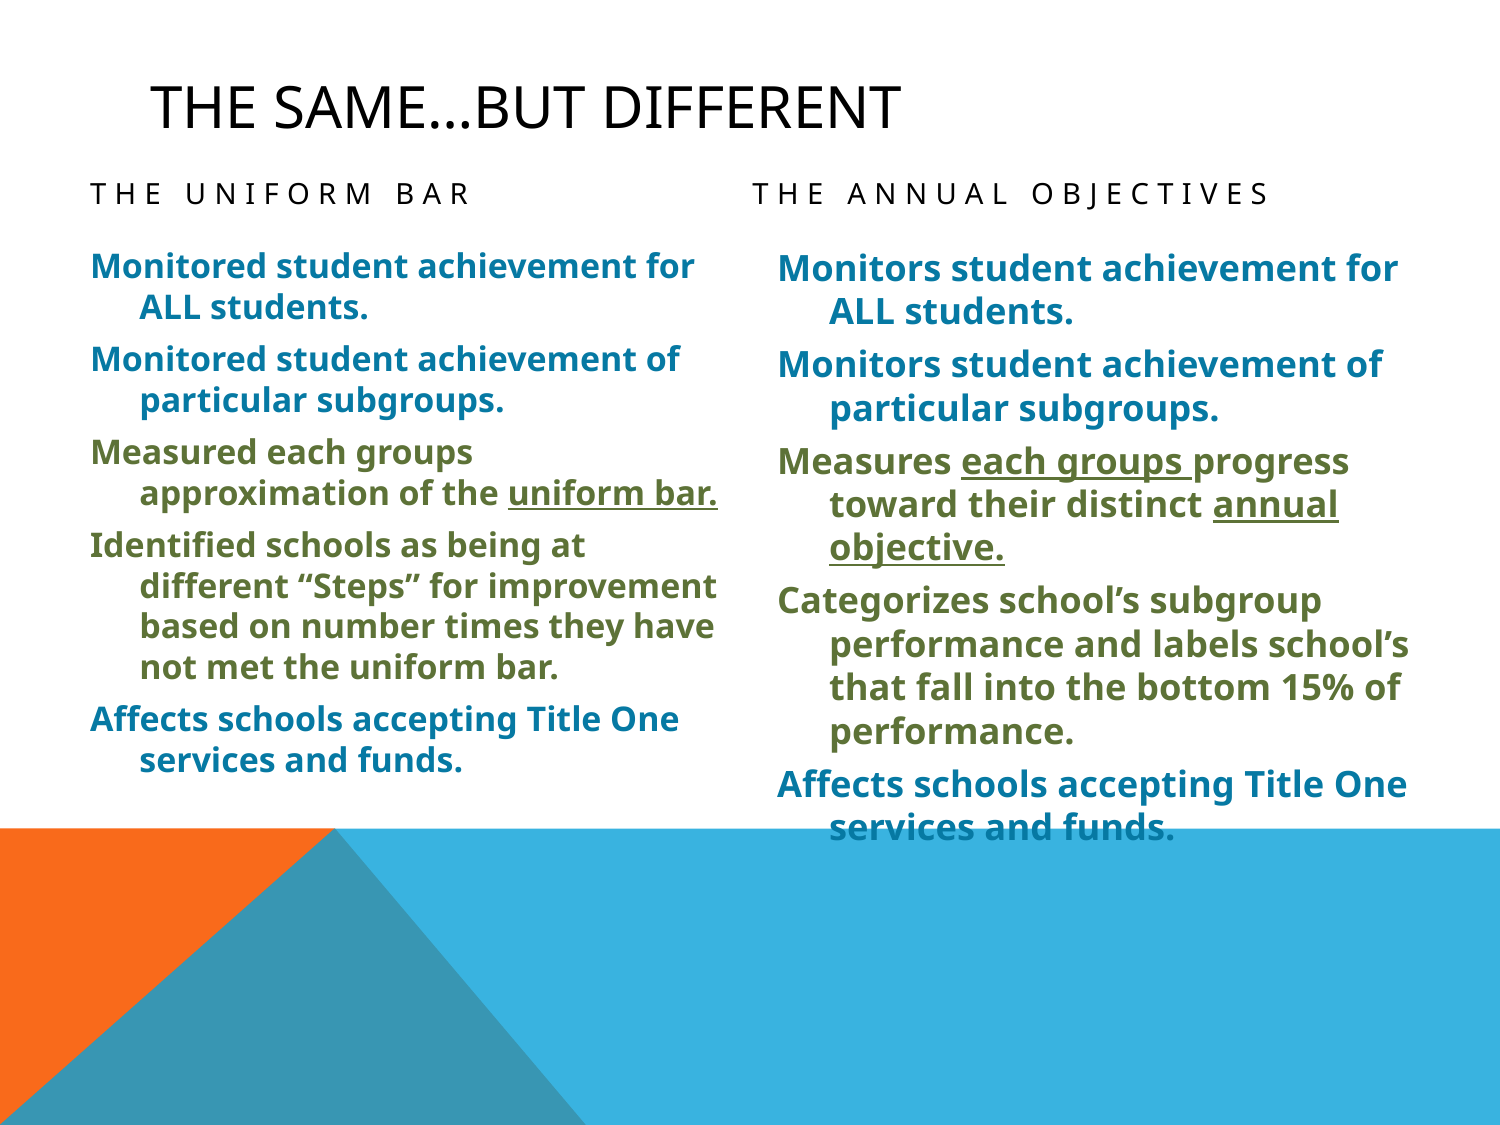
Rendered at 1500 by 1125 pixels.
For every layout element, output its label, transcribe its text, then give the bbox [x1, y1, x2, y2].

list Monitors student achievement for ALL students. Monitors student achievement of particular subgroups. Measures each groups progress toward their distinct annual objective. Categorizes school’s subgroup performance and labels school’s that fall into the bottom 15% of performance. Affects schools accepting Title One services and funds. [761, 237, 1425, 863]
list The Annual Objectives [737, 125, 1401, 218]
list The Uniform Bar [75, 137, 737, 218]
list Monitored student achievement for ALL students. Monitored student achievement of particular subgroups. Measured each groups approximation of the uniform bar. Identified schools as being at different “Steps” for improvement based on number times they have not met the uniform bar. Affects schools accepting Title One services and funds. [75, 237, 738, 850]
title The Same…But Different [135, 60, 1369, 137]
